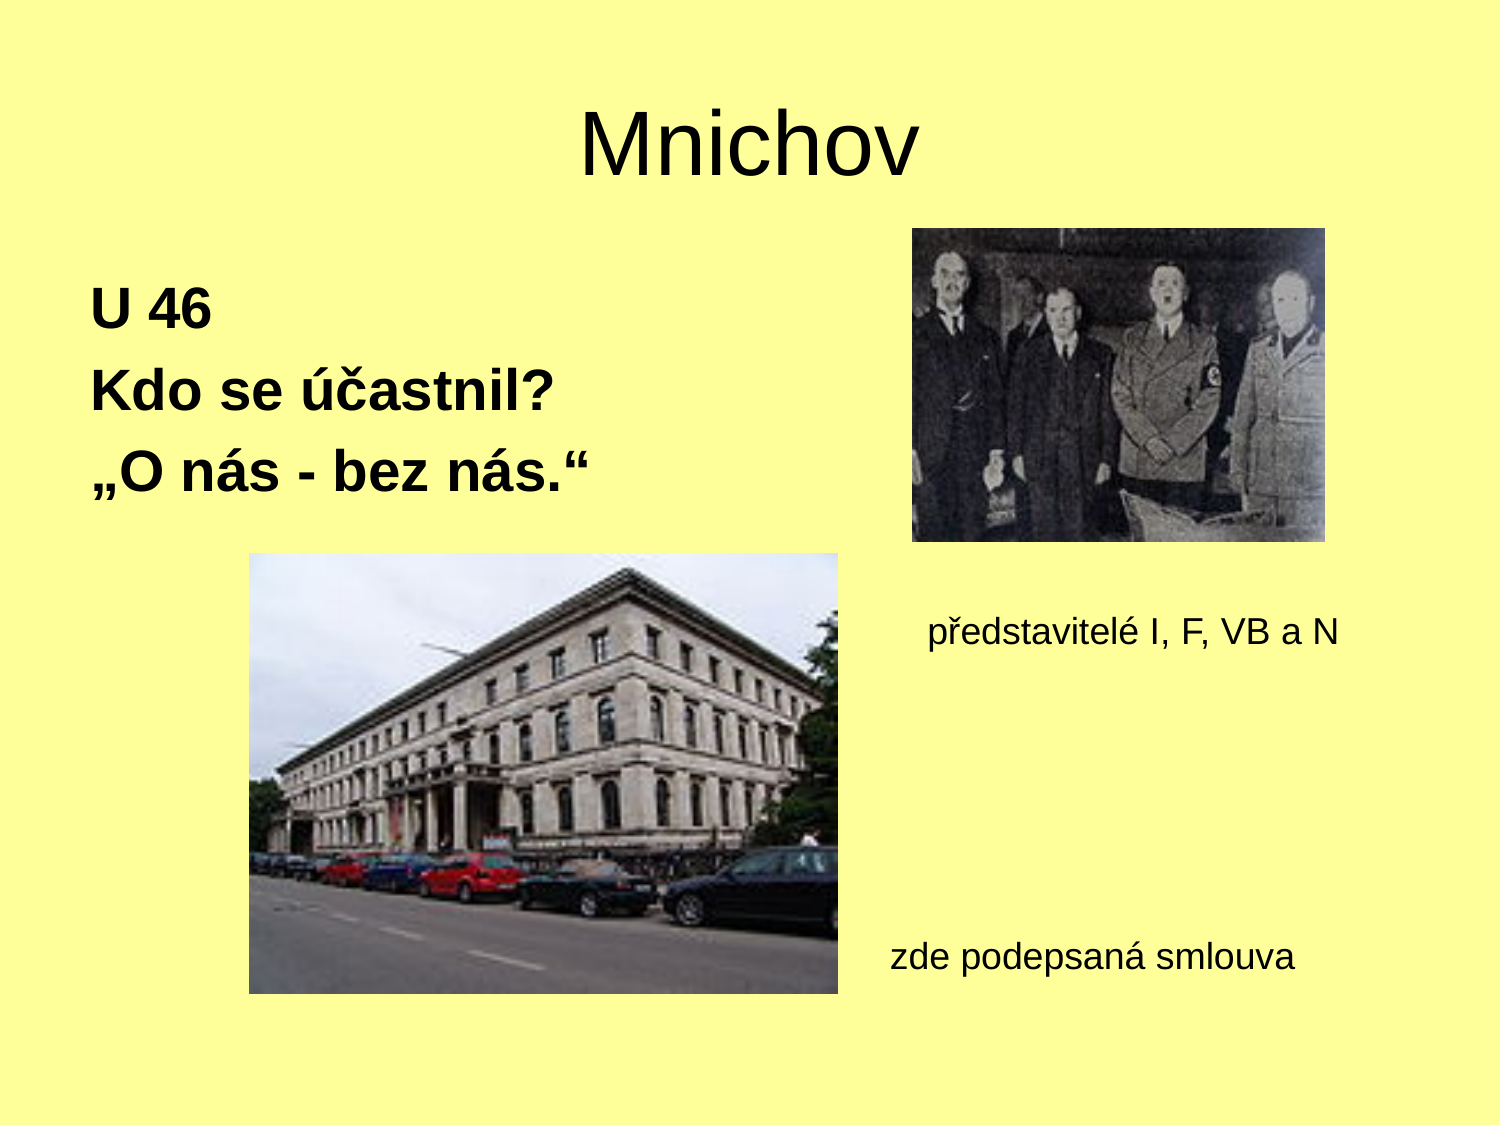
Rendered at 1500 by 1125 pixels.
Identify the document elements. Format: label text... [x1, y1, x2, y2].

text_box představitelé I, F, VB a N [912, 599, 1363, 660]
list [249, 552, 838, 994]
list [912, 228, 1325, 542]
list U 46 Kdo se účastnil? „O nás - bez nás.“ [75, 262, 838, 1005]
title Mnichov [75, 45, 1425, 233]
text_box zde podepsaná smlouva [874, 924, 1338, 985]
